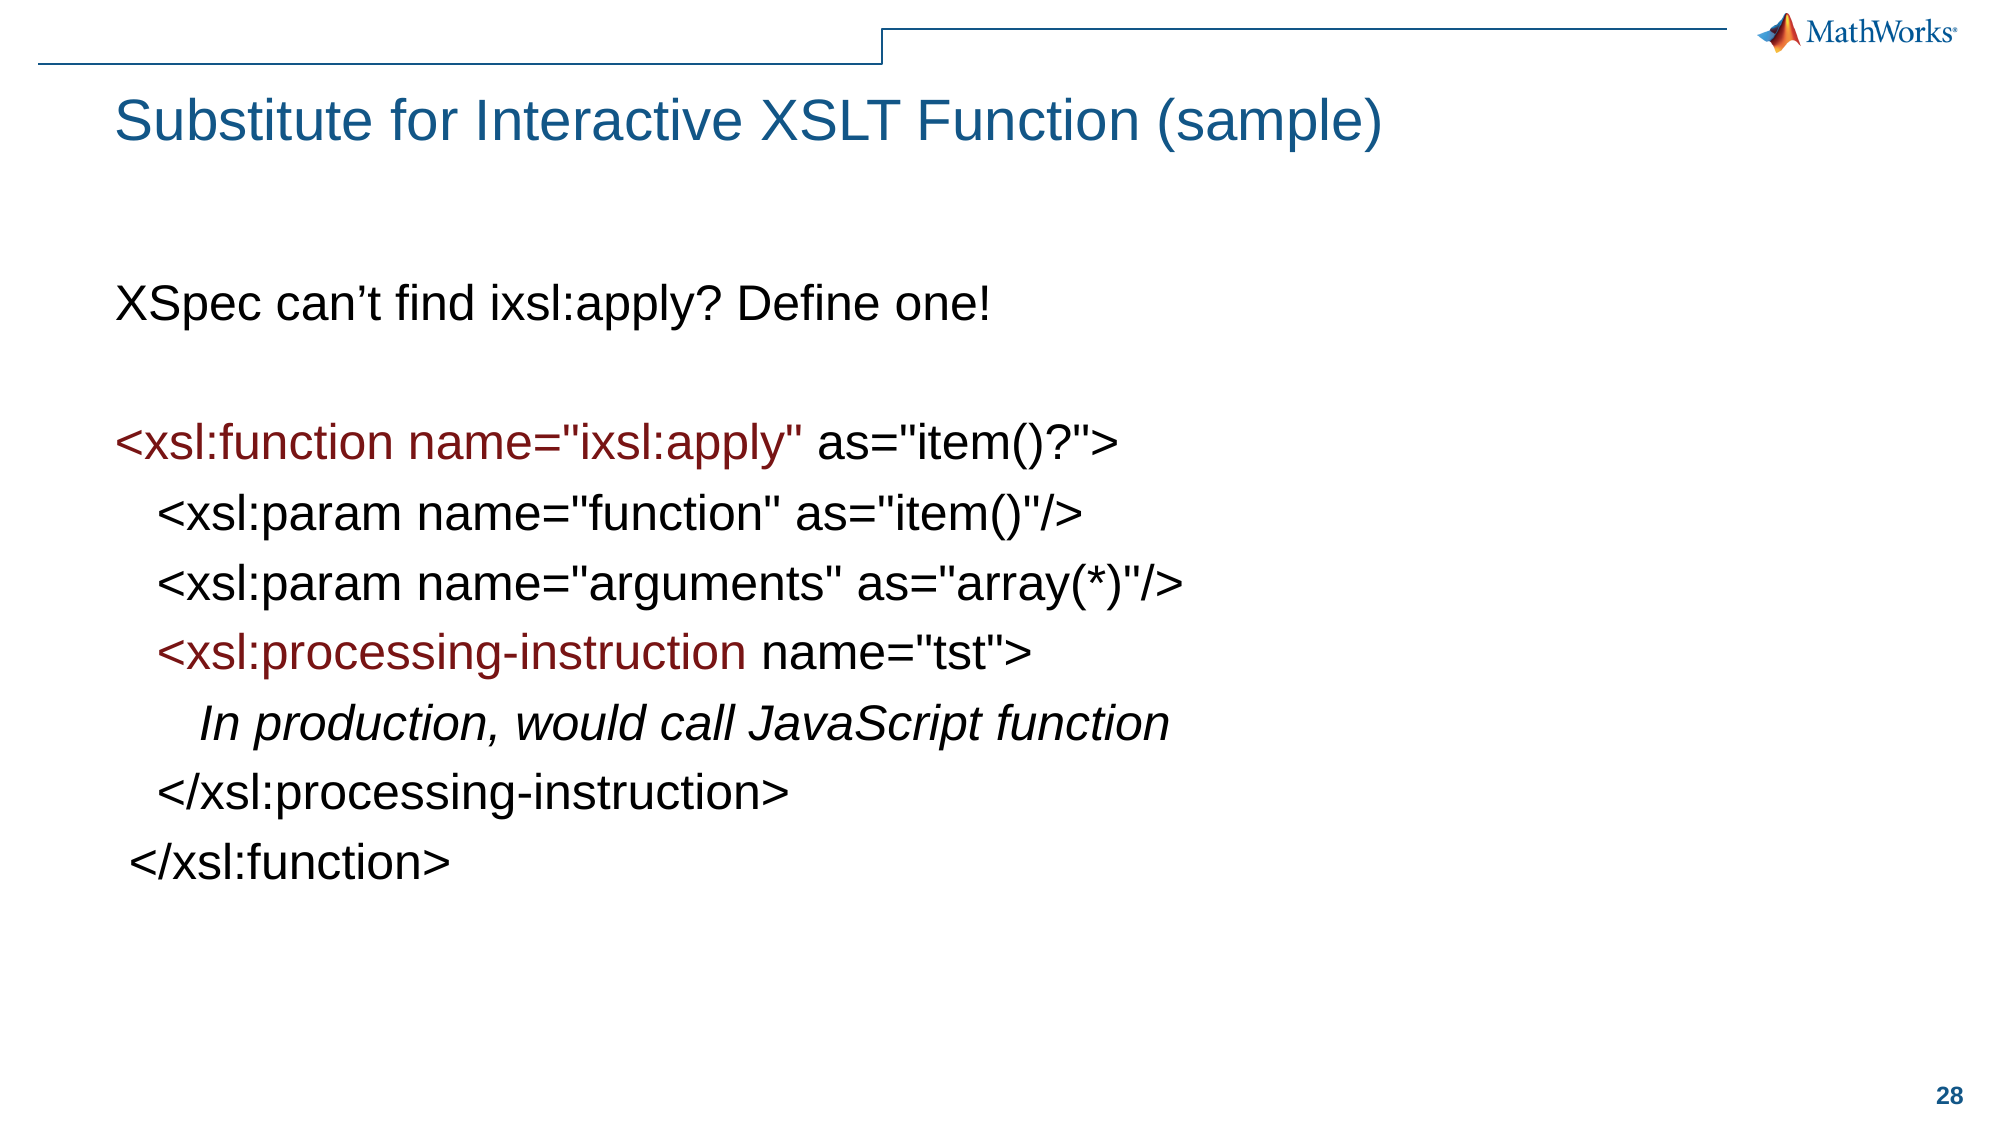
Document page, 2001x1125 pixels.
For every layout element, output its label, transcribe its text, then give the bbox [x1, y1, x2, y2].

title Substitute for Interactive XSLT Function (sample) [99, 75, 1867, 238]
picture [1751, 3, 1970, 63]
list XSpec can’t find ixsl:apply? Define one! <xsl:function name="ixsl:apply" as="item()?"> <xsl:param name="function" as="item()"/> <xsl:param name="arguments" as="array(*)"/> <xsl:processing-instruction name="tst"> In production, would call JavaScript function </xsl:processing-instruction> </xsl:function> [99, 262, 1867, 1025]
